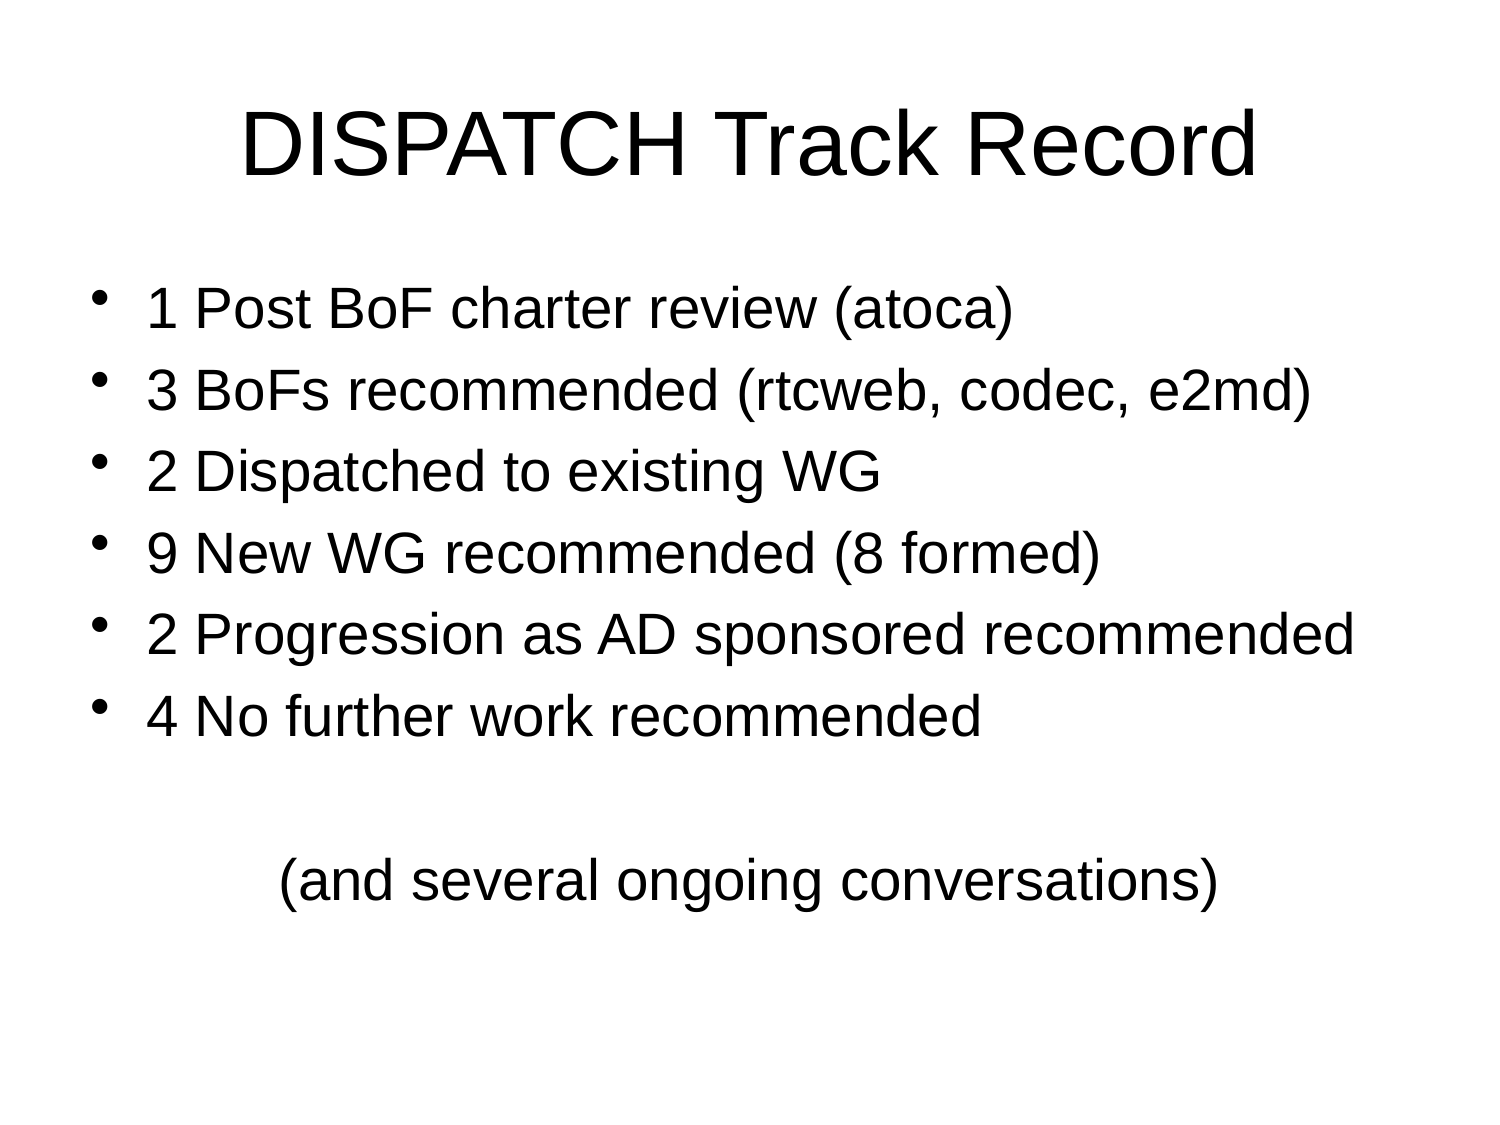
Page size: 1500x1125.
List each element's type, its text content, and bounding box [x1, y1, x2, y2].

list 1 Post BoF charter review (atoca) 3 BoFs recommended (rtcweb, codec, e2md) 2 Dispatched to existing WG 9 New WG recommended (8 formed) 2 Progression as AD sponsored recommended 4 No further work recommended (and several ongoing conversations) [75, 262, 1425, 1005]
title DISPATCH Track Record [75, 45, 1425, 233]
